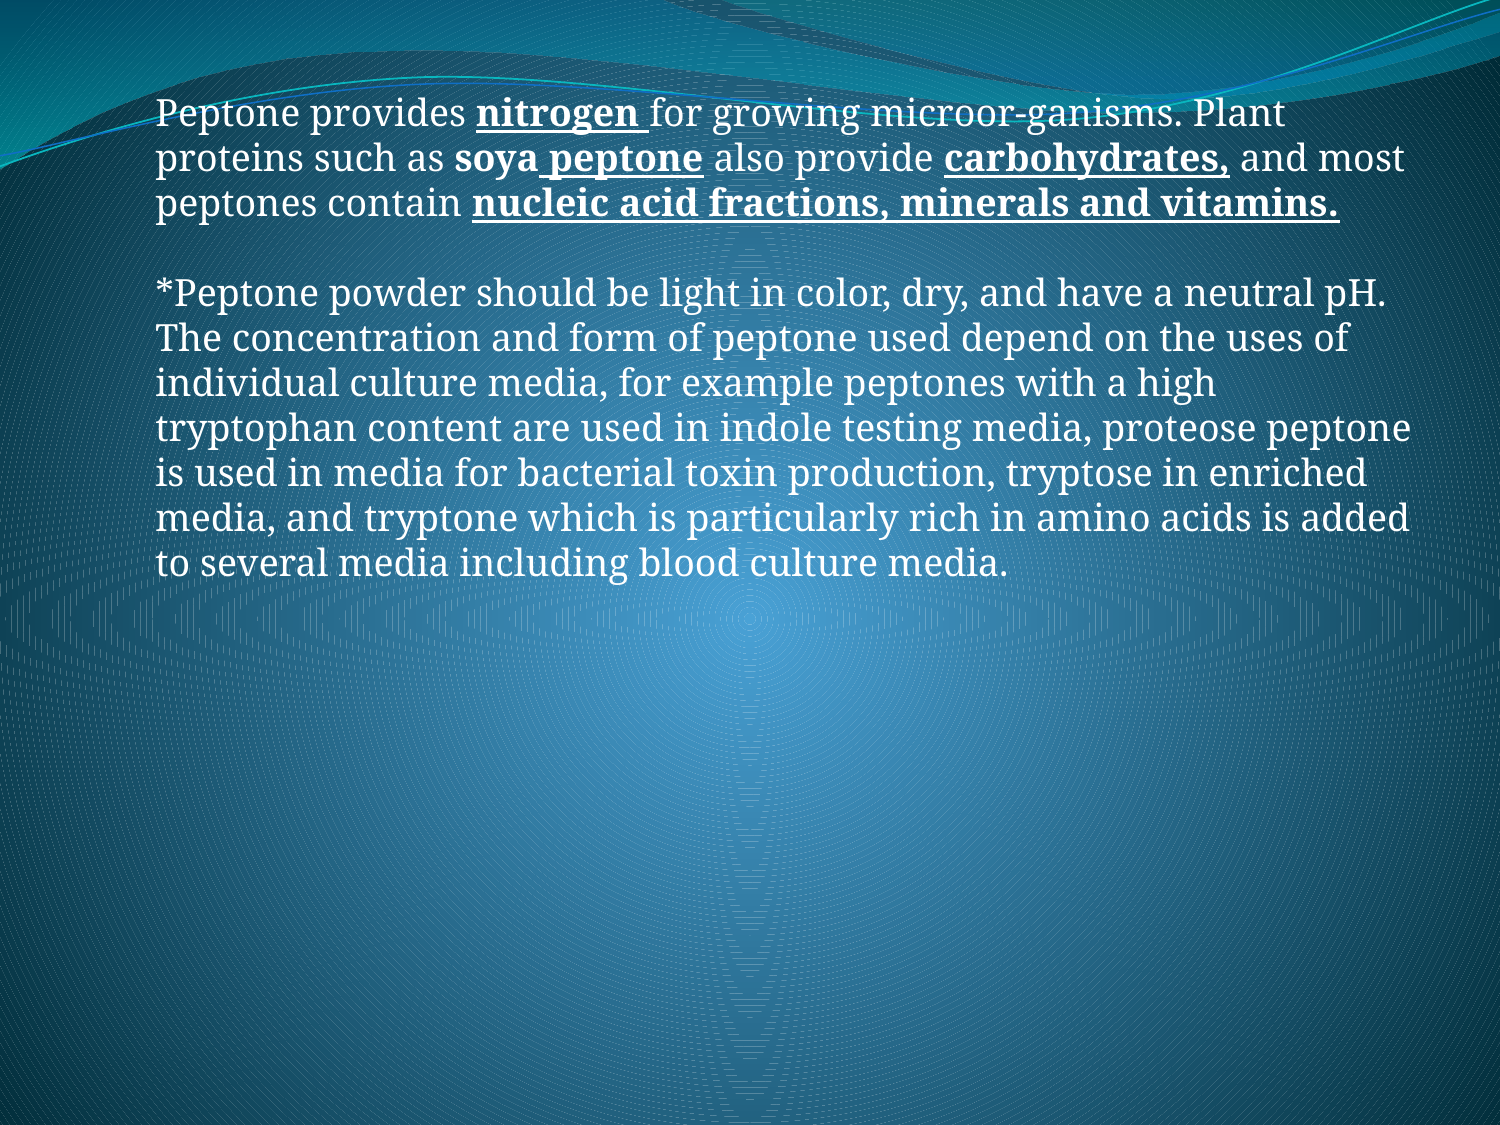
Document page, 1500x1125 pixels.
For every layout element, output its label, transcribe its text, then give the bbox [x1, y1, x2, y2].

text_box Peptone provides nitrogen for growing microor-ganisms. Plant proteins such as soya peptone also provide carbohydrates, and most peptones contain nucleic acid fractions, minerals and vitamins. *Peptone powder should be light in color, dry, and have a neutral pH. The concentration and form of peptone used depend on the uses of individual culture media, for example peptones with a high tryptophan content are used in indole testing media, proteose peptone is used in media for bacterial toxin production, tryptose in enriched media, and tryptone which is particularly rich in amino acids is added to several media including blood culture media. [140, 81, 1430, 727]
text_box [128, 46, 1454, 467]
